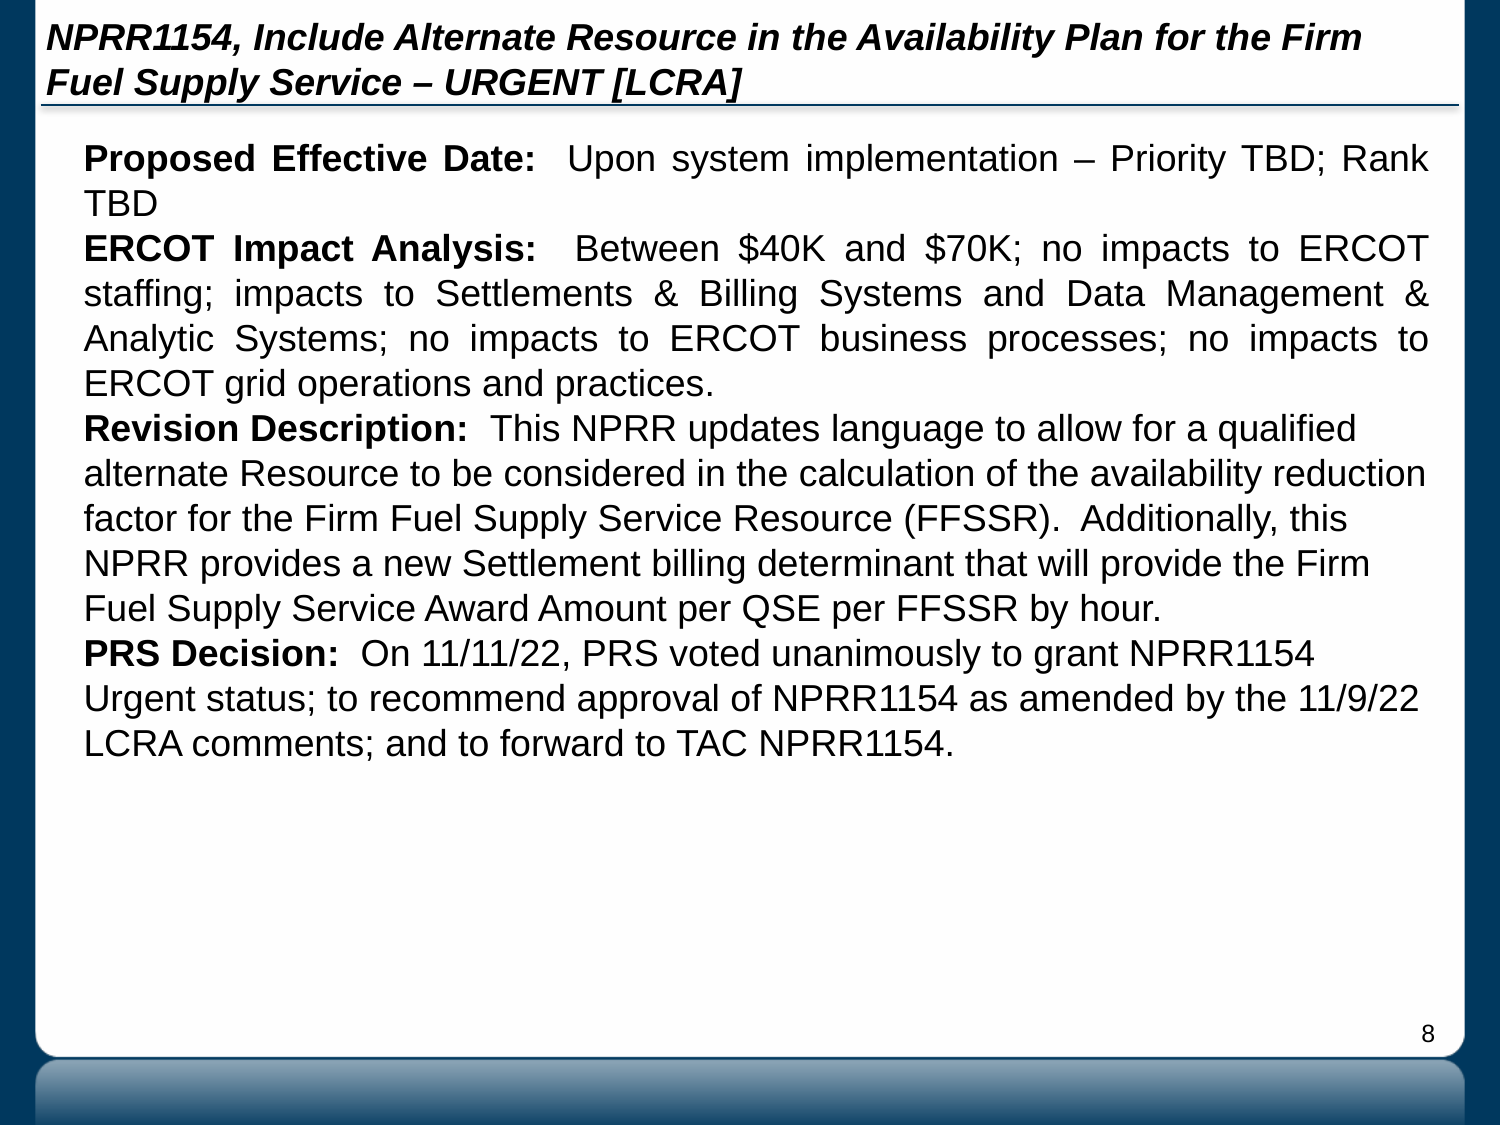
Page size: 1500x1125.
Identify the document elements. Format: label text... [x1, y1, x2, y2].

text_box Proposed Effective Date: Upon system implementation – Priority TBD; Rank TBD ERCOT Impact Analysis: Between $40K and $70K; no impacts to ERCOT staffing; impacts to Settlements & Billing Systems and Data Management & Analytic Systems; no impacts to ERCOT business processes; no impacts to ERCOT grid operations and practices. Revision Description: This NPRR updates language to allow for a qualified alternate Resource to be considered in the calculation of the availability reduction factor for the Firm Fuel Supply Service Resource (FFSSR). Additionally, this NPRR provides a new Settlement billing determinant that will provide the Firm Fuel Supply Service Award Amount per QSE per FFSSR by hour. PRS Decision: On 11/11/22, PRS voted unanimously to grant NPRR1154 Urgent status; to recommend approval of NPRR1154 as amended by the 11/9/22 LCRA comments; and to forward to TAC NPRR1154. [31, 126, 1444, 772]
picture [35, 0, 1465, 1125]
title NPRR1154, Include Alternate Resource in the Availability Plan for the Firm Fuel Supply Service – URGENT [LCRA] [31, 20, 1464, 97]
